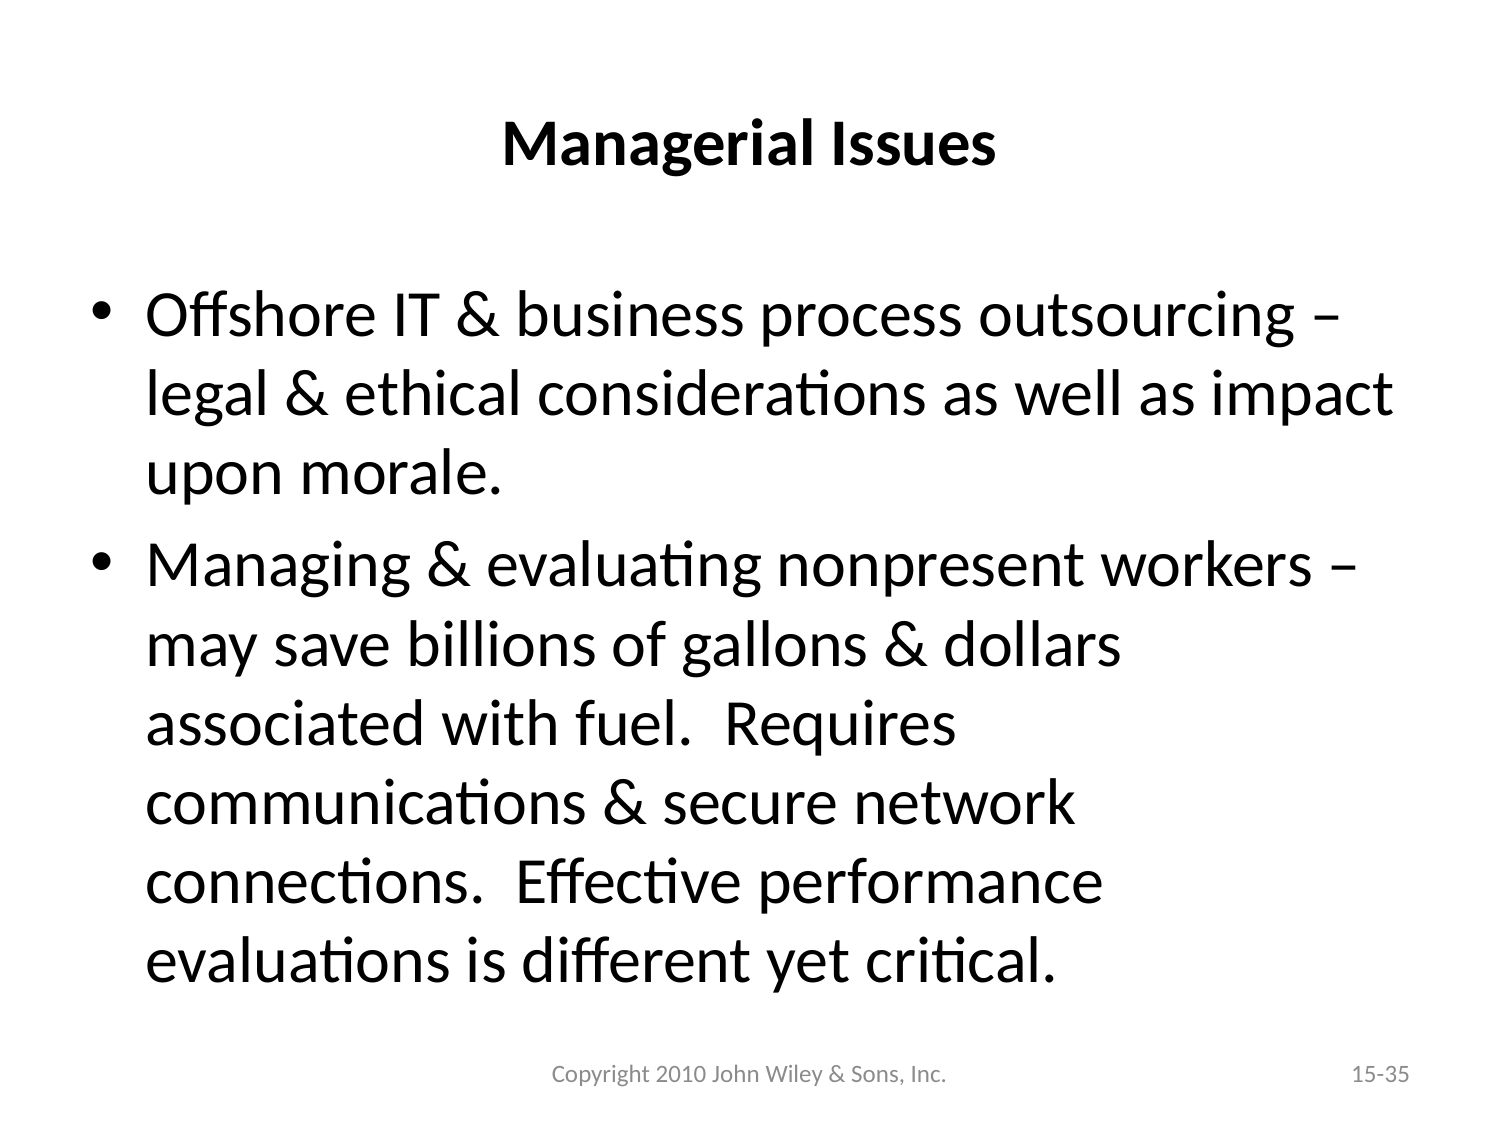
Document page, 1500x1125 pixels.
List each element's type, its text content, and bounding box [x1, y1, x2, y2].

list Offshore IT & business process outsourcing – legal & ethical considerations as well as impact upon morale. Managing & evaluating nonpresent workers – may save billions of gallons & dollars associated with fuel. Requires communications & secure network connections. Effective performance evaluations is different yet critical. [75, 262, 1425, 1005]
footer Copyright 2010 John Wiley & Sons, Inc. [512, 1042, 988, 1103]
slide_number 15-35 [1074, 1042, 1425, 1103]
title Managerial Issues [75, 45, 1425, 233]
